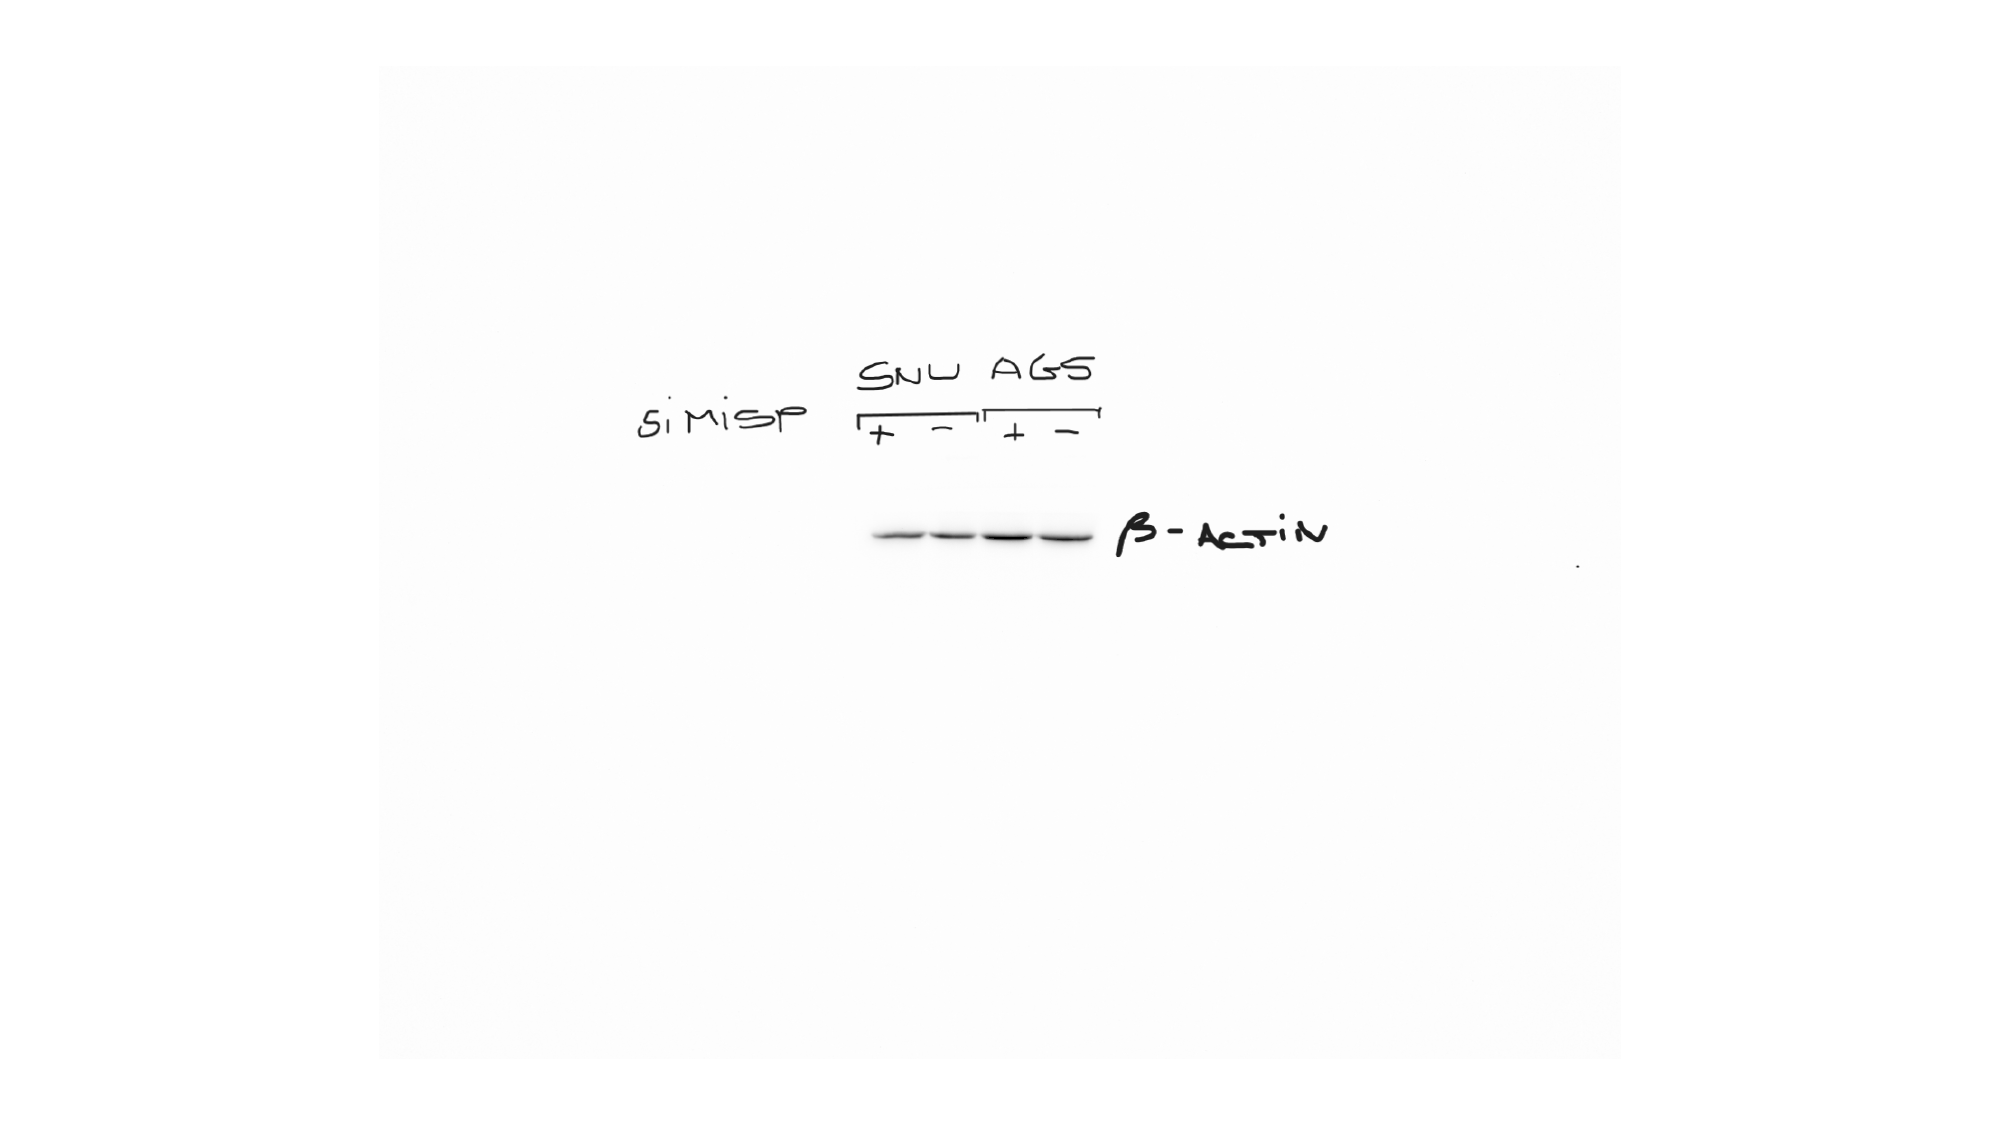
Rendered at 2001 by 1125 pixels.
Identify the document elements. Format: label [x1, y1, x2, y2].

picture [379, 66, 1621, 1059]
